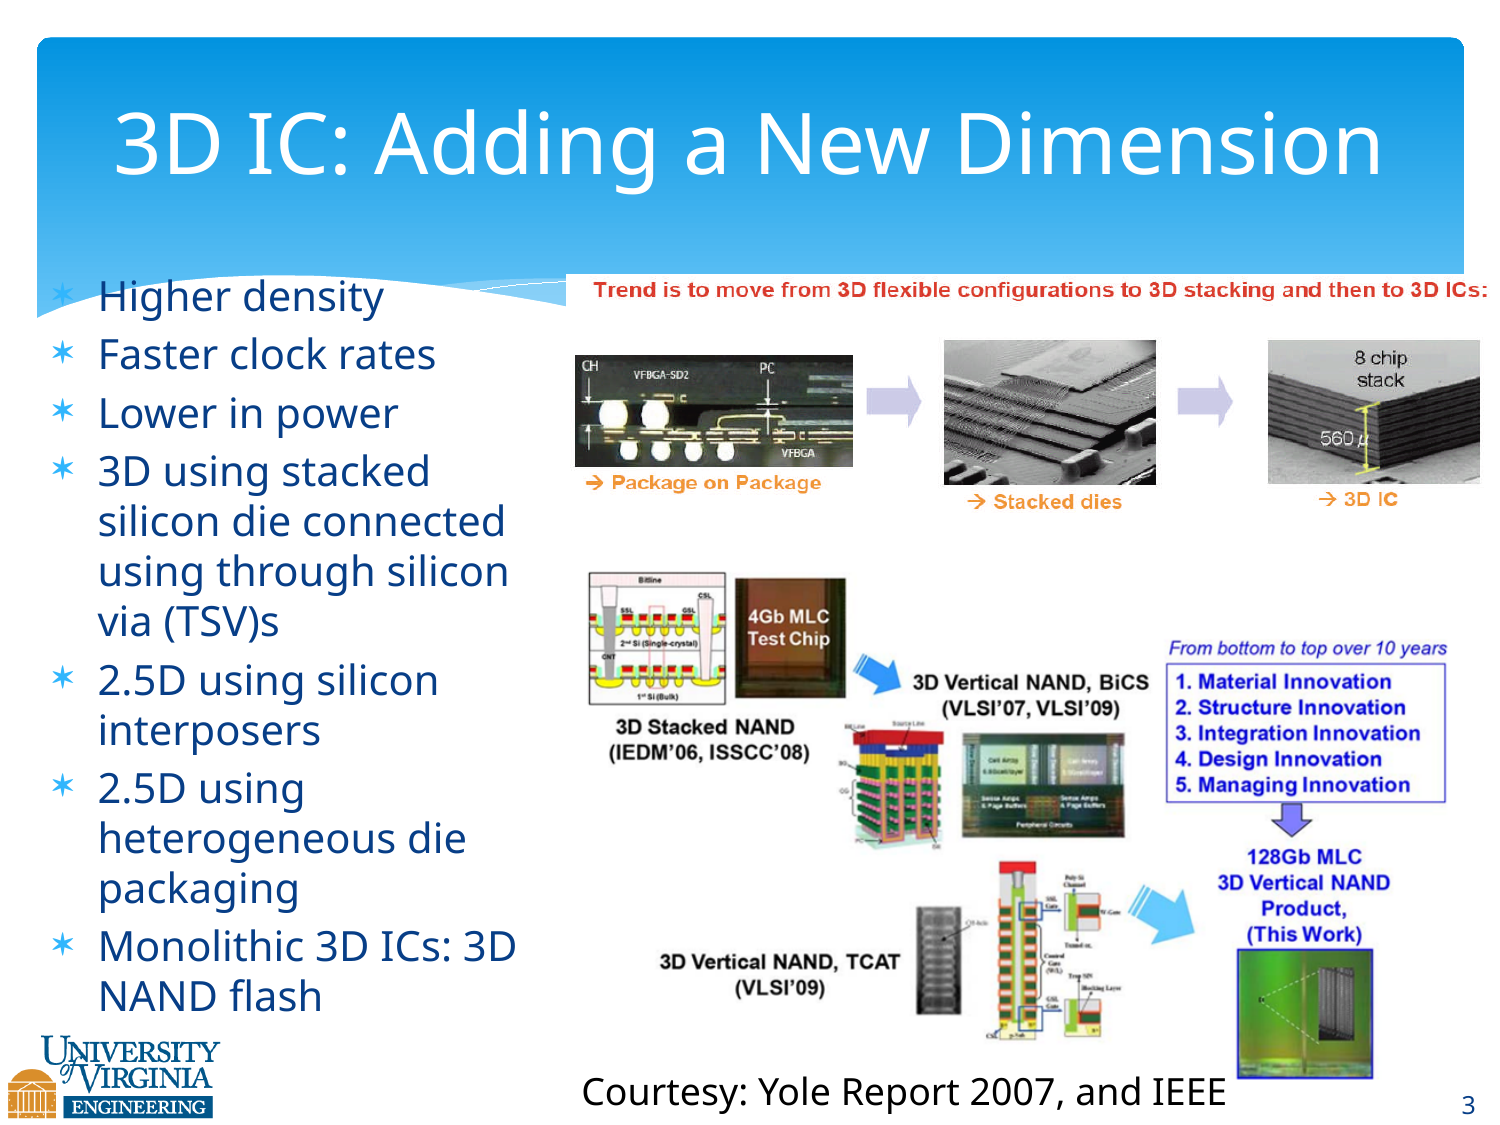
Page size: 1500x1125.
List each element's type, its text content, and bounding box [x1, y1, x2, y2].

title 3D IC: Adding a New Dimension [75, 37, 1425, 243]
list Higher density Faster clock rates Lower in power 3D using stacked silicon die connected using through silicon via (TSV)s 2.5D using silicon interposers 2.5D using heterogeneous die packaging Monolithic 3D ICs: 3D NAND flash [37, 262, 538, 1005]
picture [573, 549, 1452, 1091]
picture [566, 274, 1500, 526]
text_box Courtesy: Yole Report 2007, and IEEE [566, 1060, 1276, 1121]
picture [0, 1030, 225, 1125]
slide_number 3 [1437, 1087, 1500, 1125]
